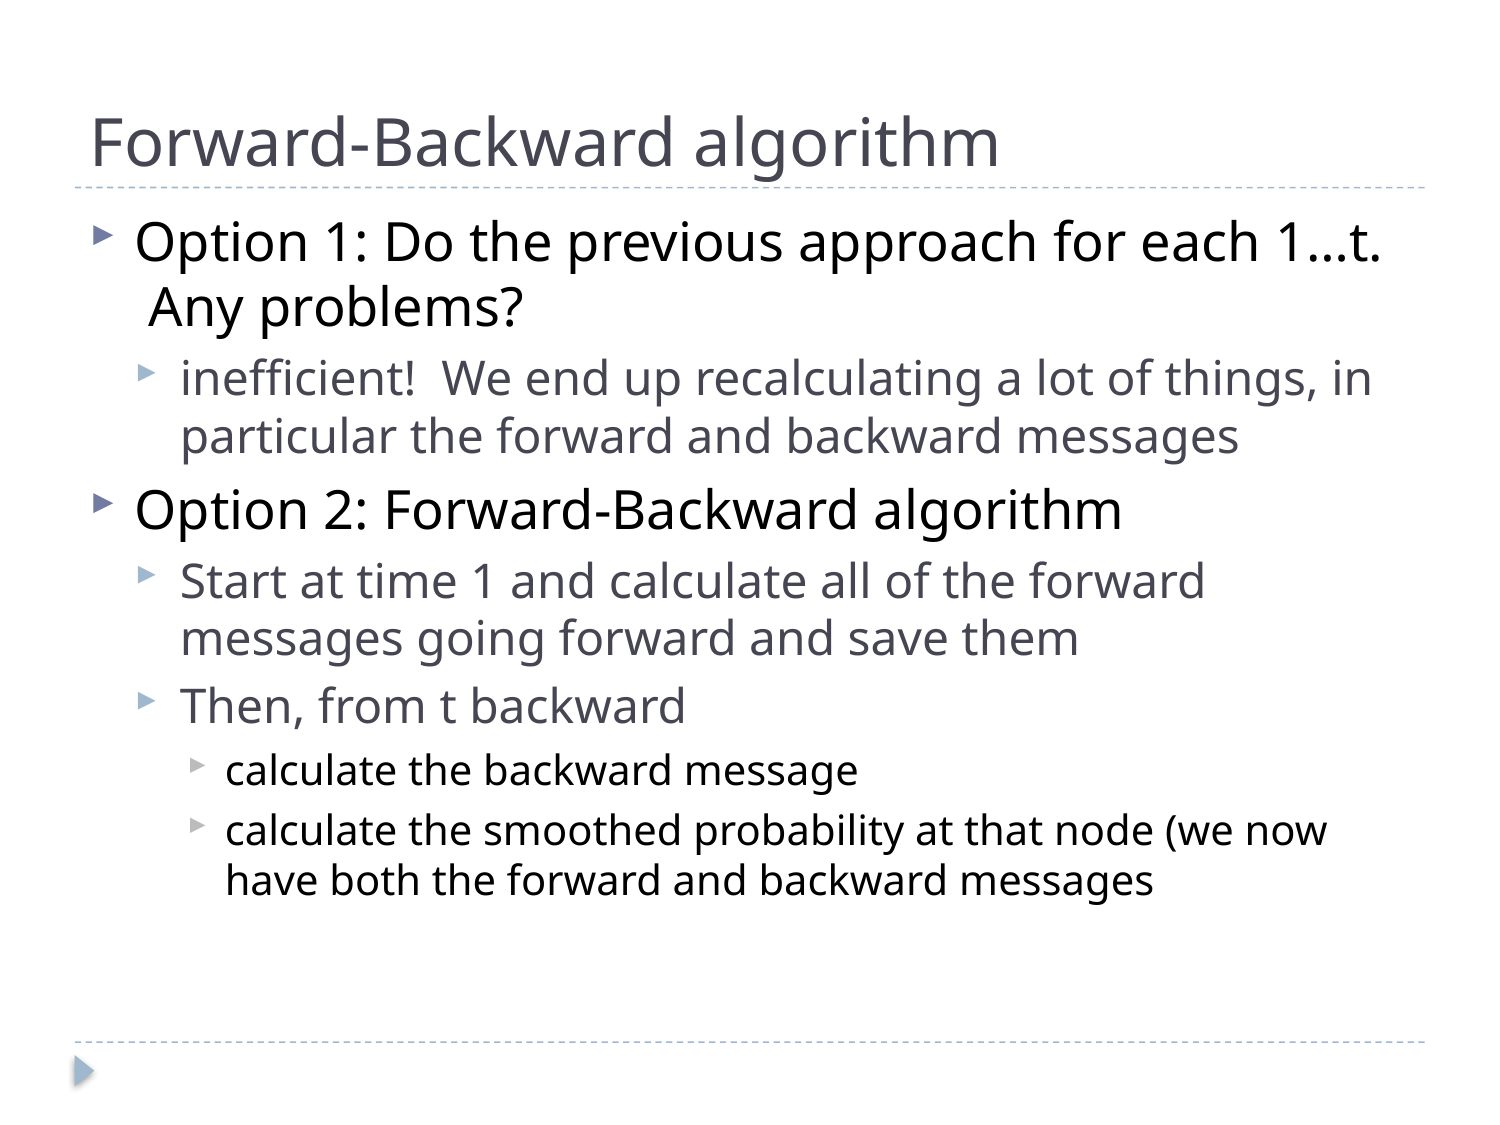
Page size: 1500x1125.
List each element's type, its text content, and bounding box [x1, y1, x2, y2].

title Forward-Backward algorithm [75, 24, 1425, 188]
list Option 1: Do the previous approach for each 1…t. Any problems? inefficient! We end up recalculating a lot of things, in particular the forward and backward messages Option 2: Forward-Backward algorithm Start at time 1 and calculate all of the forward messages going forward and save them Then, from t backward calculate the backward message calculate the smoothed probability at that node (we now have both the forward and backward messages [75, 200, 1425, 1010]
